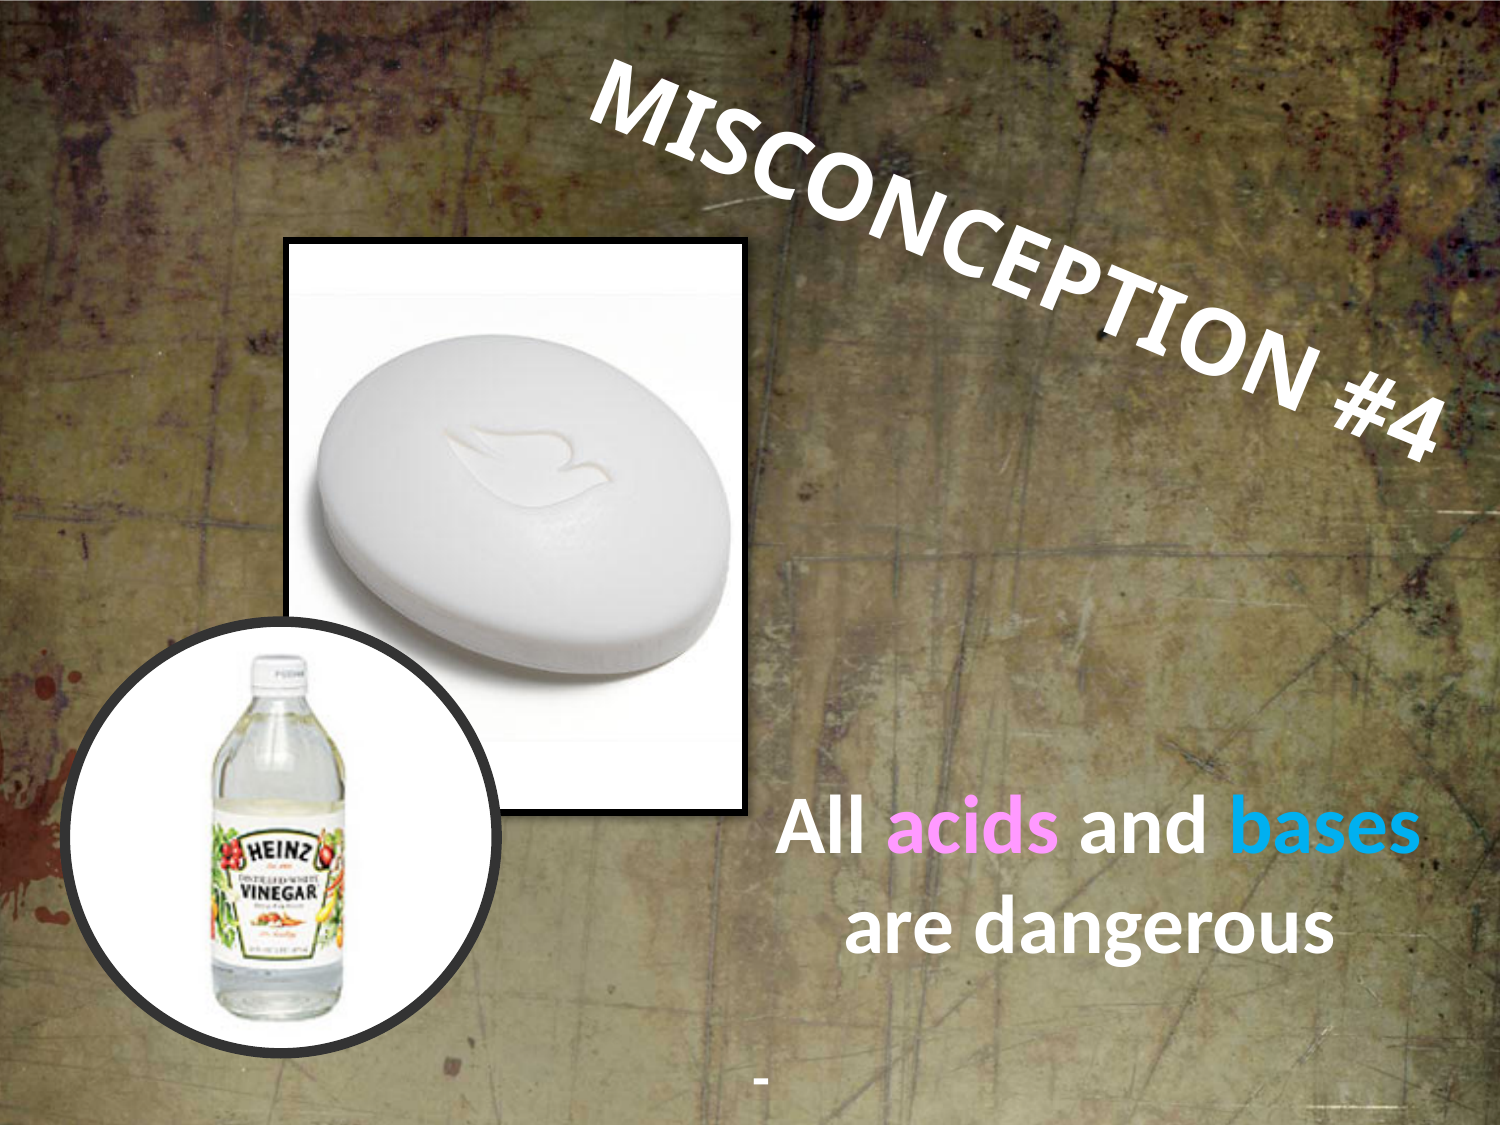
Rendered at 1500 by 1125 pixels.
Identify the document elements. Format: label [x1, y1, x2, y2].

list [0, 0, 1500, 1125]
picture [64, 243, 743, 1054]
